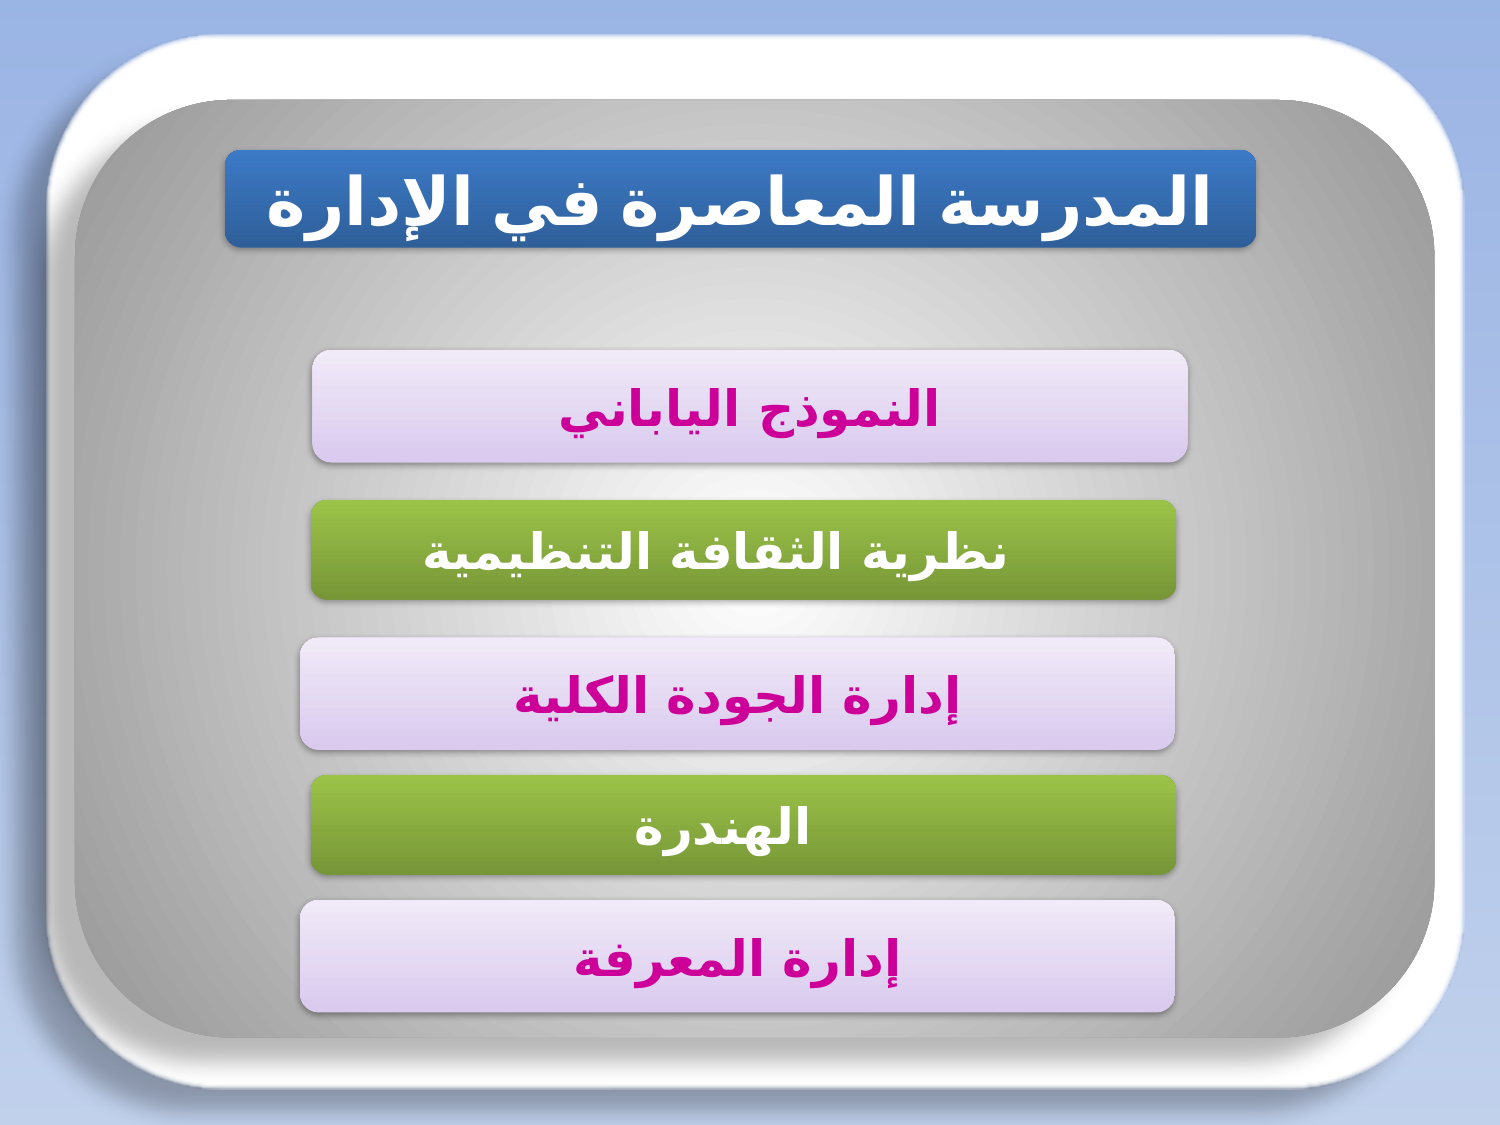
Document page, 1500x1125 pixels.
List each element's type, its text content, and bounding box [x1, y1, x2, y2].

text_box المدرسة المعاصرة في الإدارة [224, 149, 1257, 248]
text_box إدارة المعرفة [299, 899, 1176, 1014]
footer اعداد / أ. غادة الرشيد [512, 1042, 988, 1103]
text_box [237, 774, 1238, 876]
text_box [51, 34, 1468, 1089]
text_box [72, 97, 1437, 1040]
text_box إدارة الجودة الكلية [299, 636, 1176, 751]
text_box [0, 0, 1500, 1125]
text_box النموذج الياباني [311, 349, 1189, 464]
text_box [237, 499, 1238, 601]
